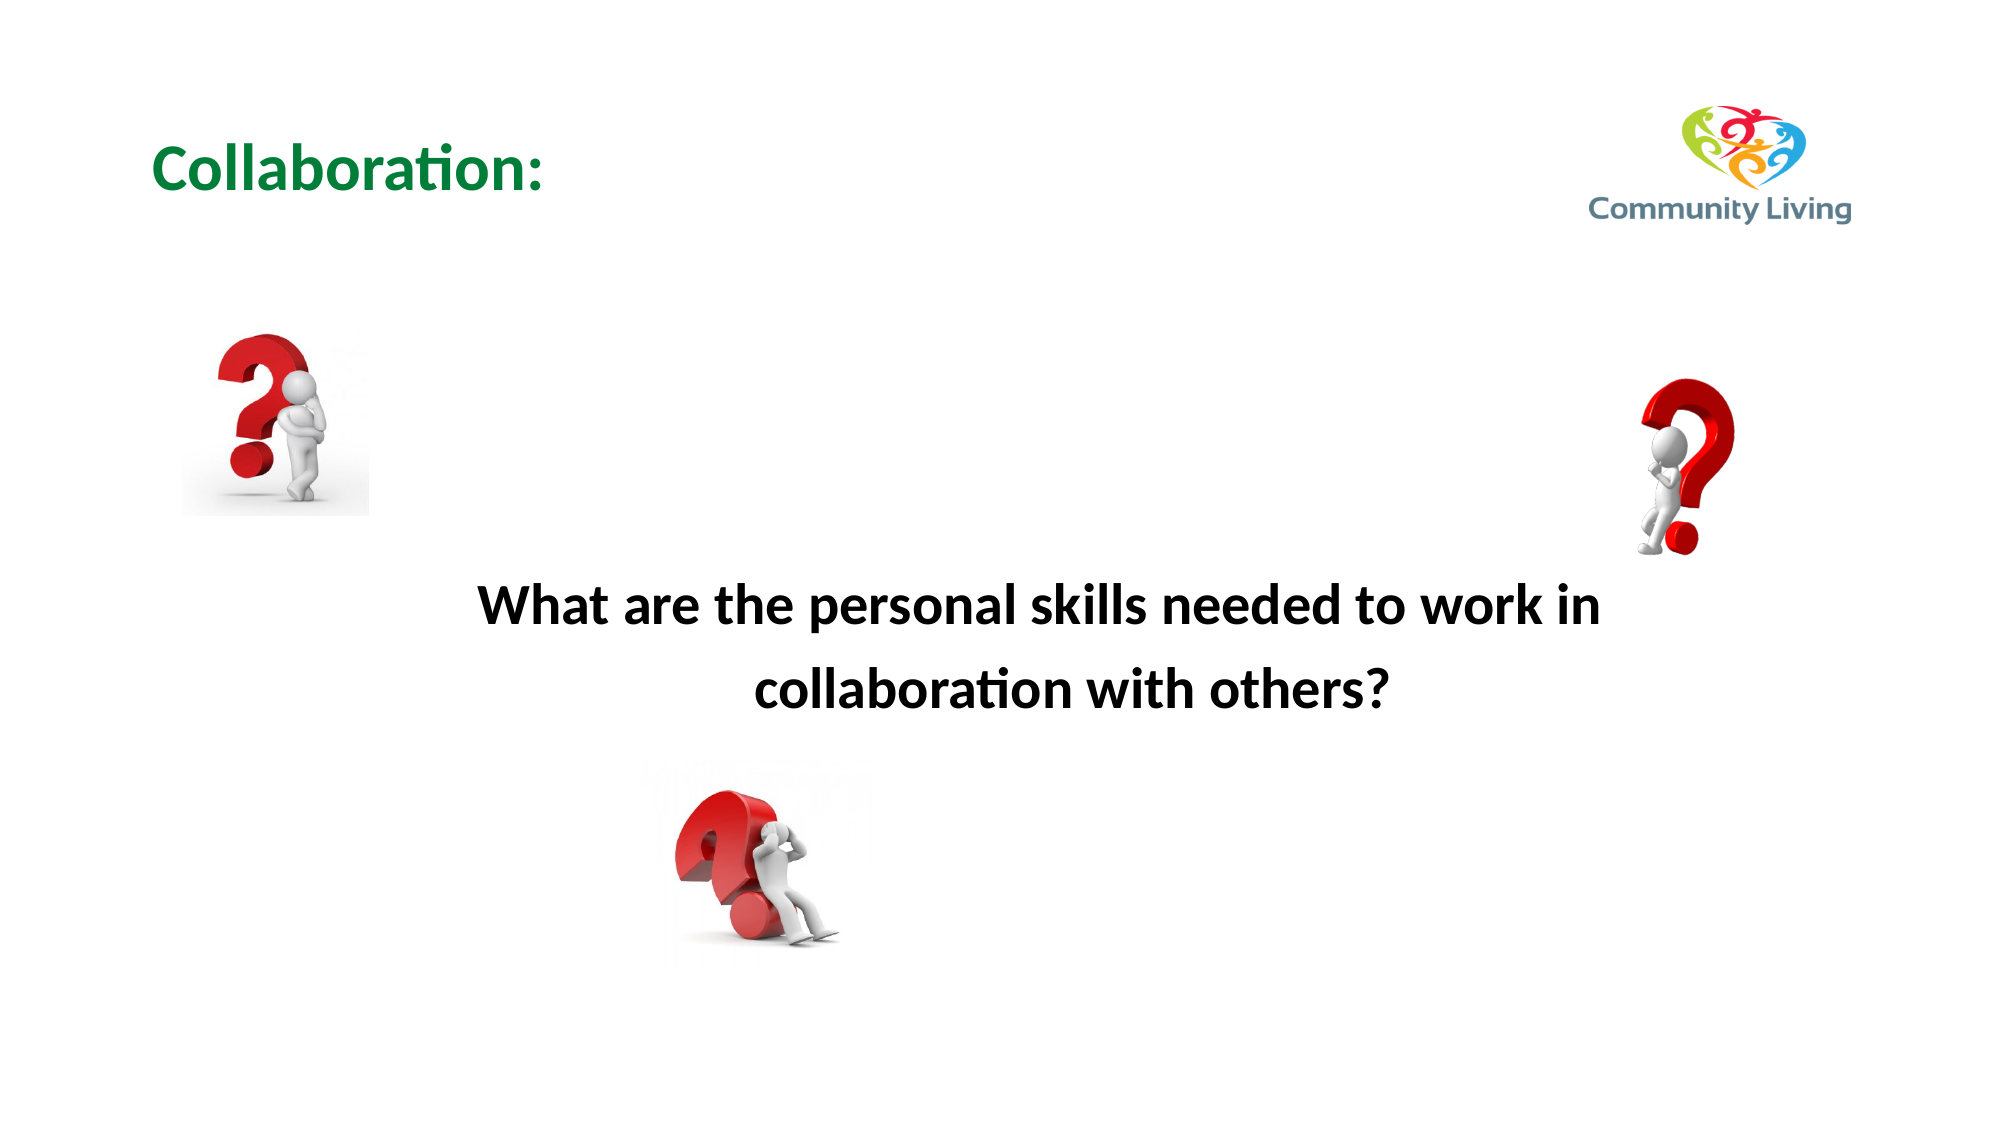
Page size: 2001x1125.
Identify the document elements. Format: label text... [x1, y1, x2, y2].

title Collaboration: [137, 59, 1863, 278]
picture [1591, 368, 1768, 567]
picture [1589, 106, 1851, 225]
list What are the personal skills needed to work in collaboration with others? [137, 299, 1863, 1014]
picture [640, 759, 872, 972]
picture [150, 327, 400, 516]
